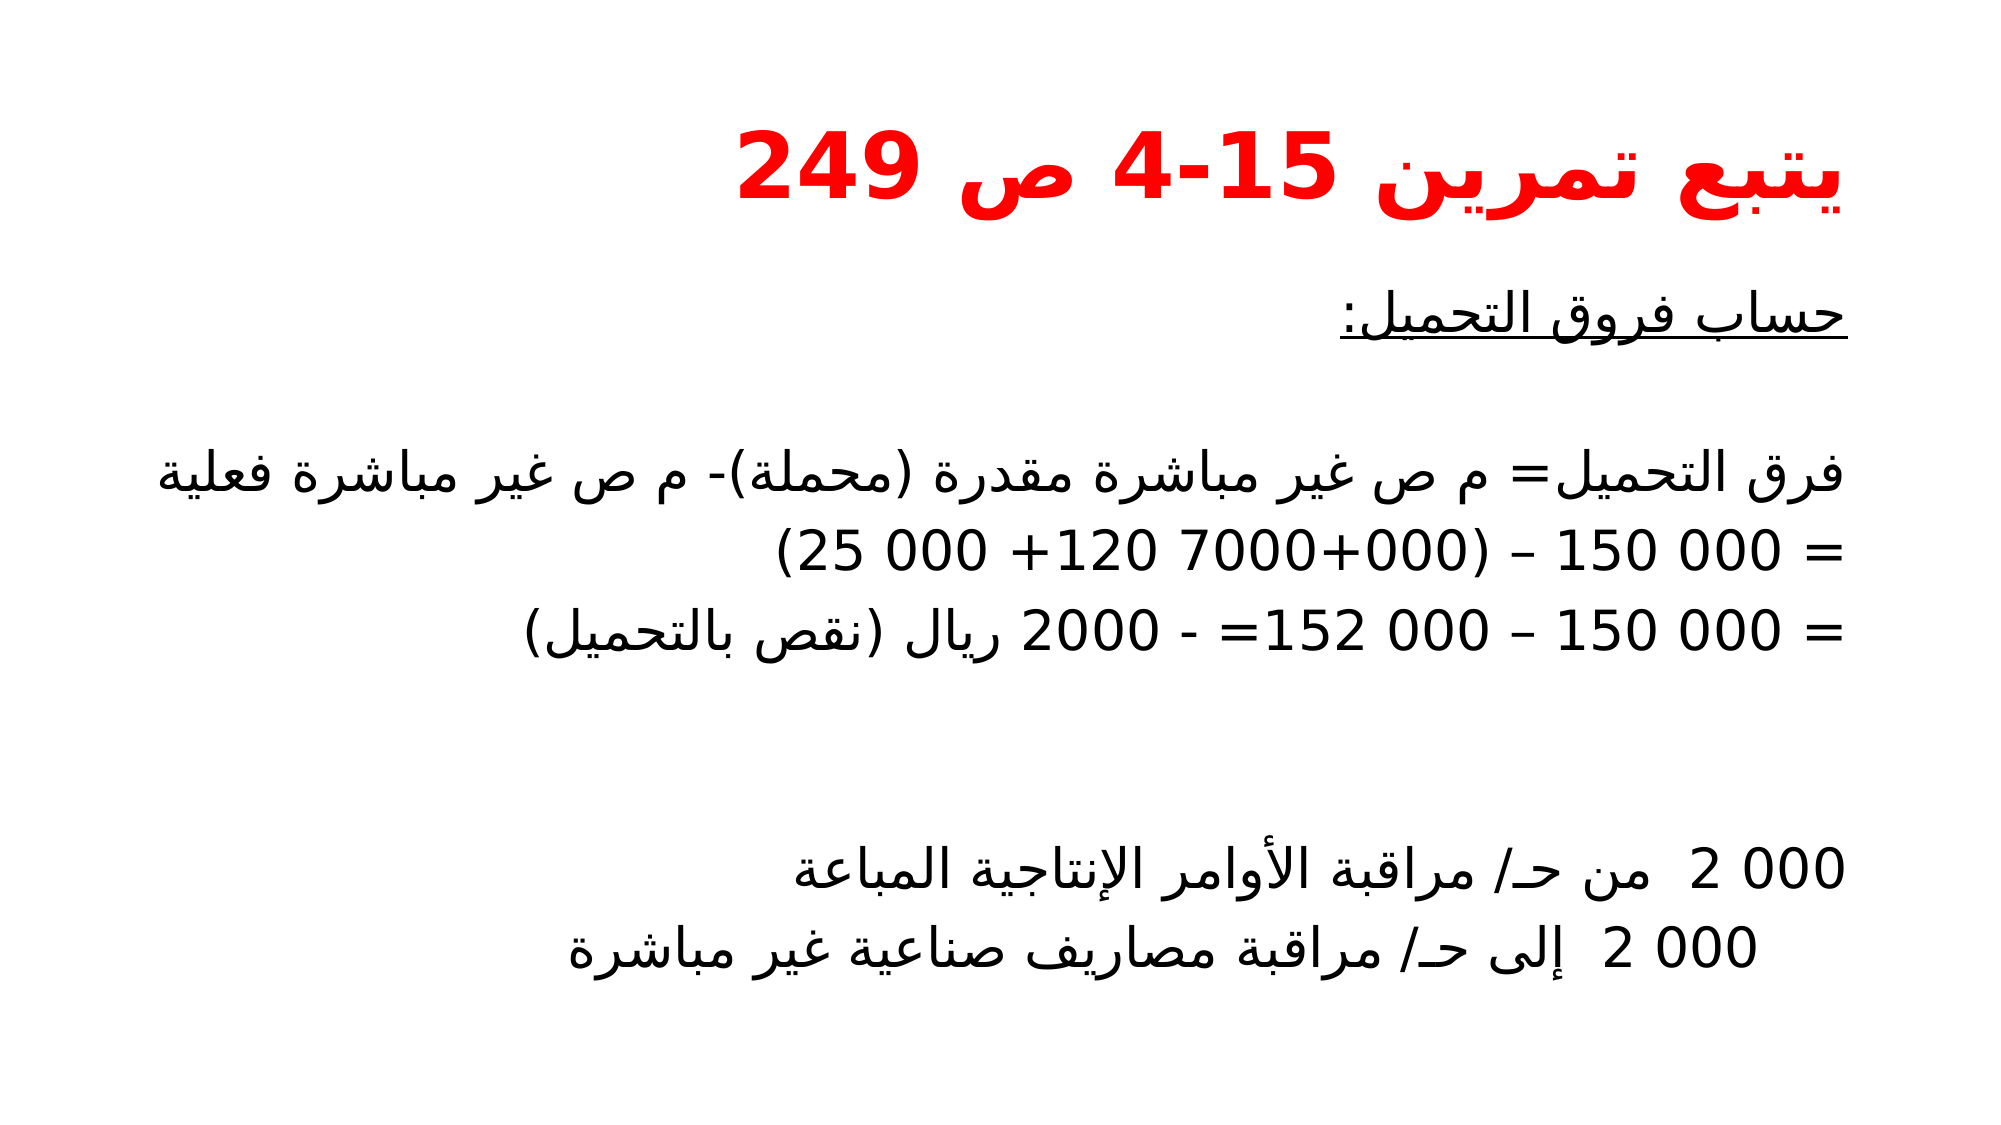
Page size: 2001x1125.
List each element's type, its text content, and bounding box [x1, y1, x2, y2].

title يتبع تمرين 15-4 ص 249 [137, 59, 1863, 277]
list حساب فروق التحميل: فرق التحميل= م ص غير مباشرة مقدرة (محملة)- م ص غير مباشرة فعلية = 000 150 – (7000+000 120+ 000 25) = 000 150 – 000 152= - 2000 ريال (نقص بالتحميل) 000 2 من حـ/ مراقبة الأوامر الإنتاجية المباعة 000 2 إلى حـ/ مراقبة مصاريف صناعية غير مباشرة [137, 277, 1863, 1050]
